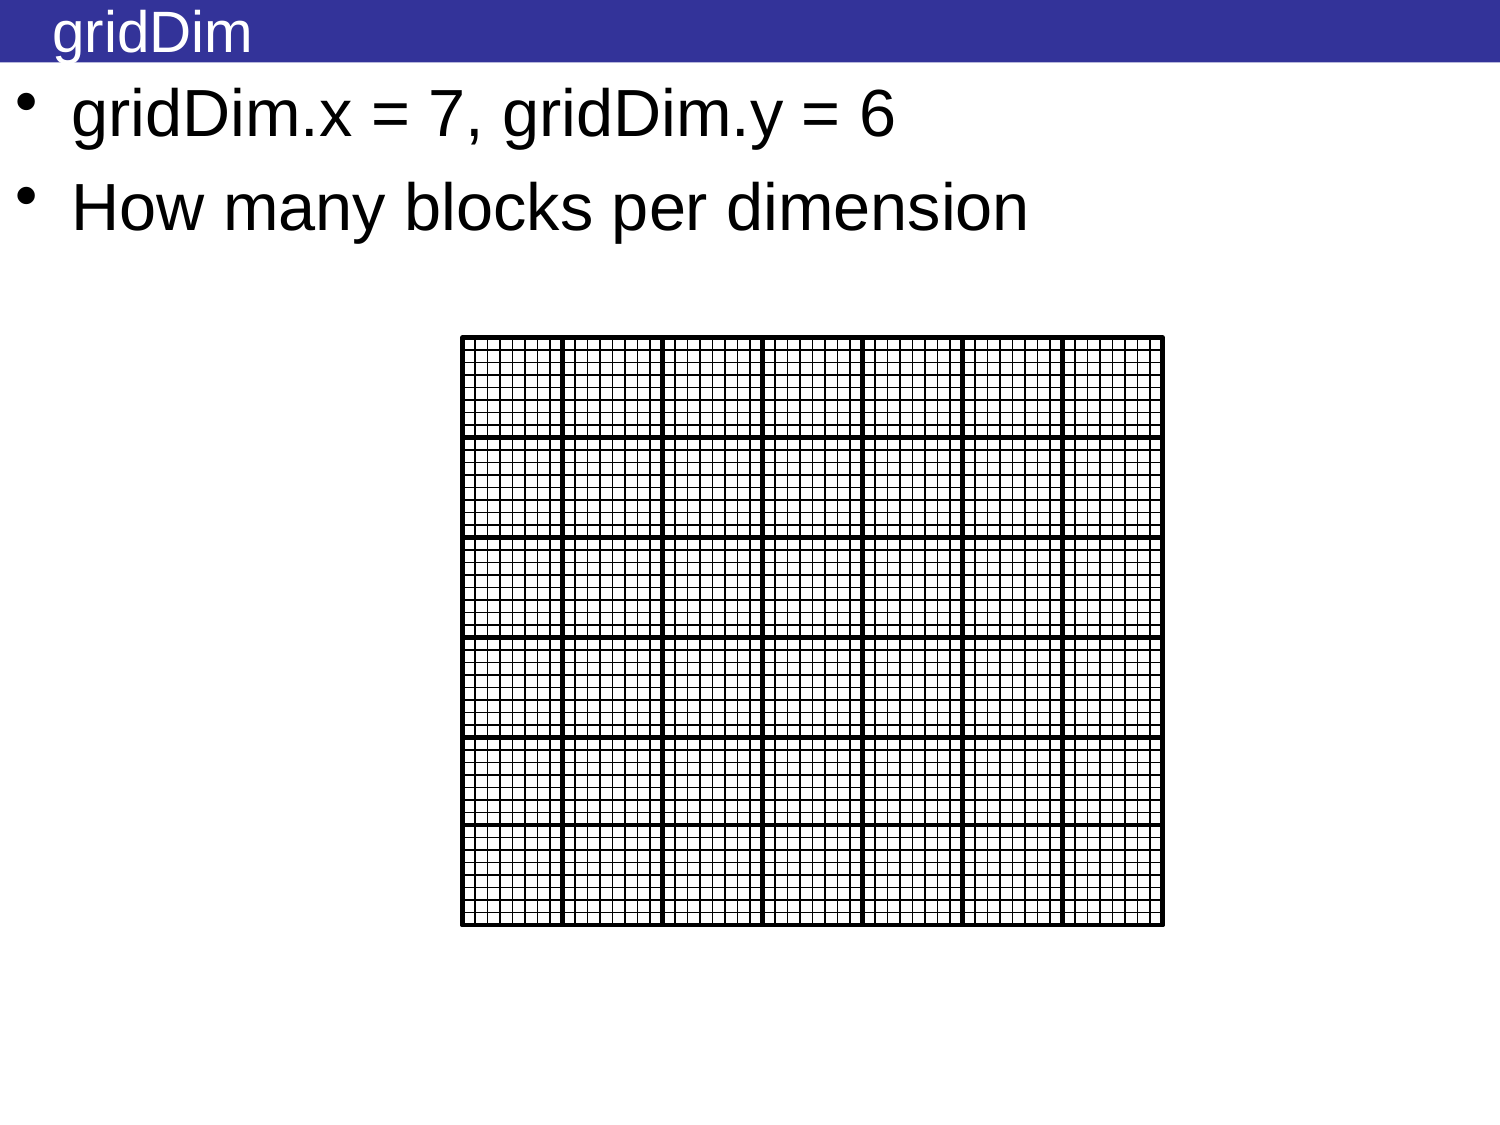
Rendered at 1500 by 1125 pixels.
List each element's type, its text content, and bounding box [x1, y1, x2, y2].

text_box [462, 337, 1163, 926]
title gridDim [37, 7, 1426, 51]
list gridDim.x = 7, gridDim.y = 6 How many blocks per dimension [0, 62, 1500, 1125]
